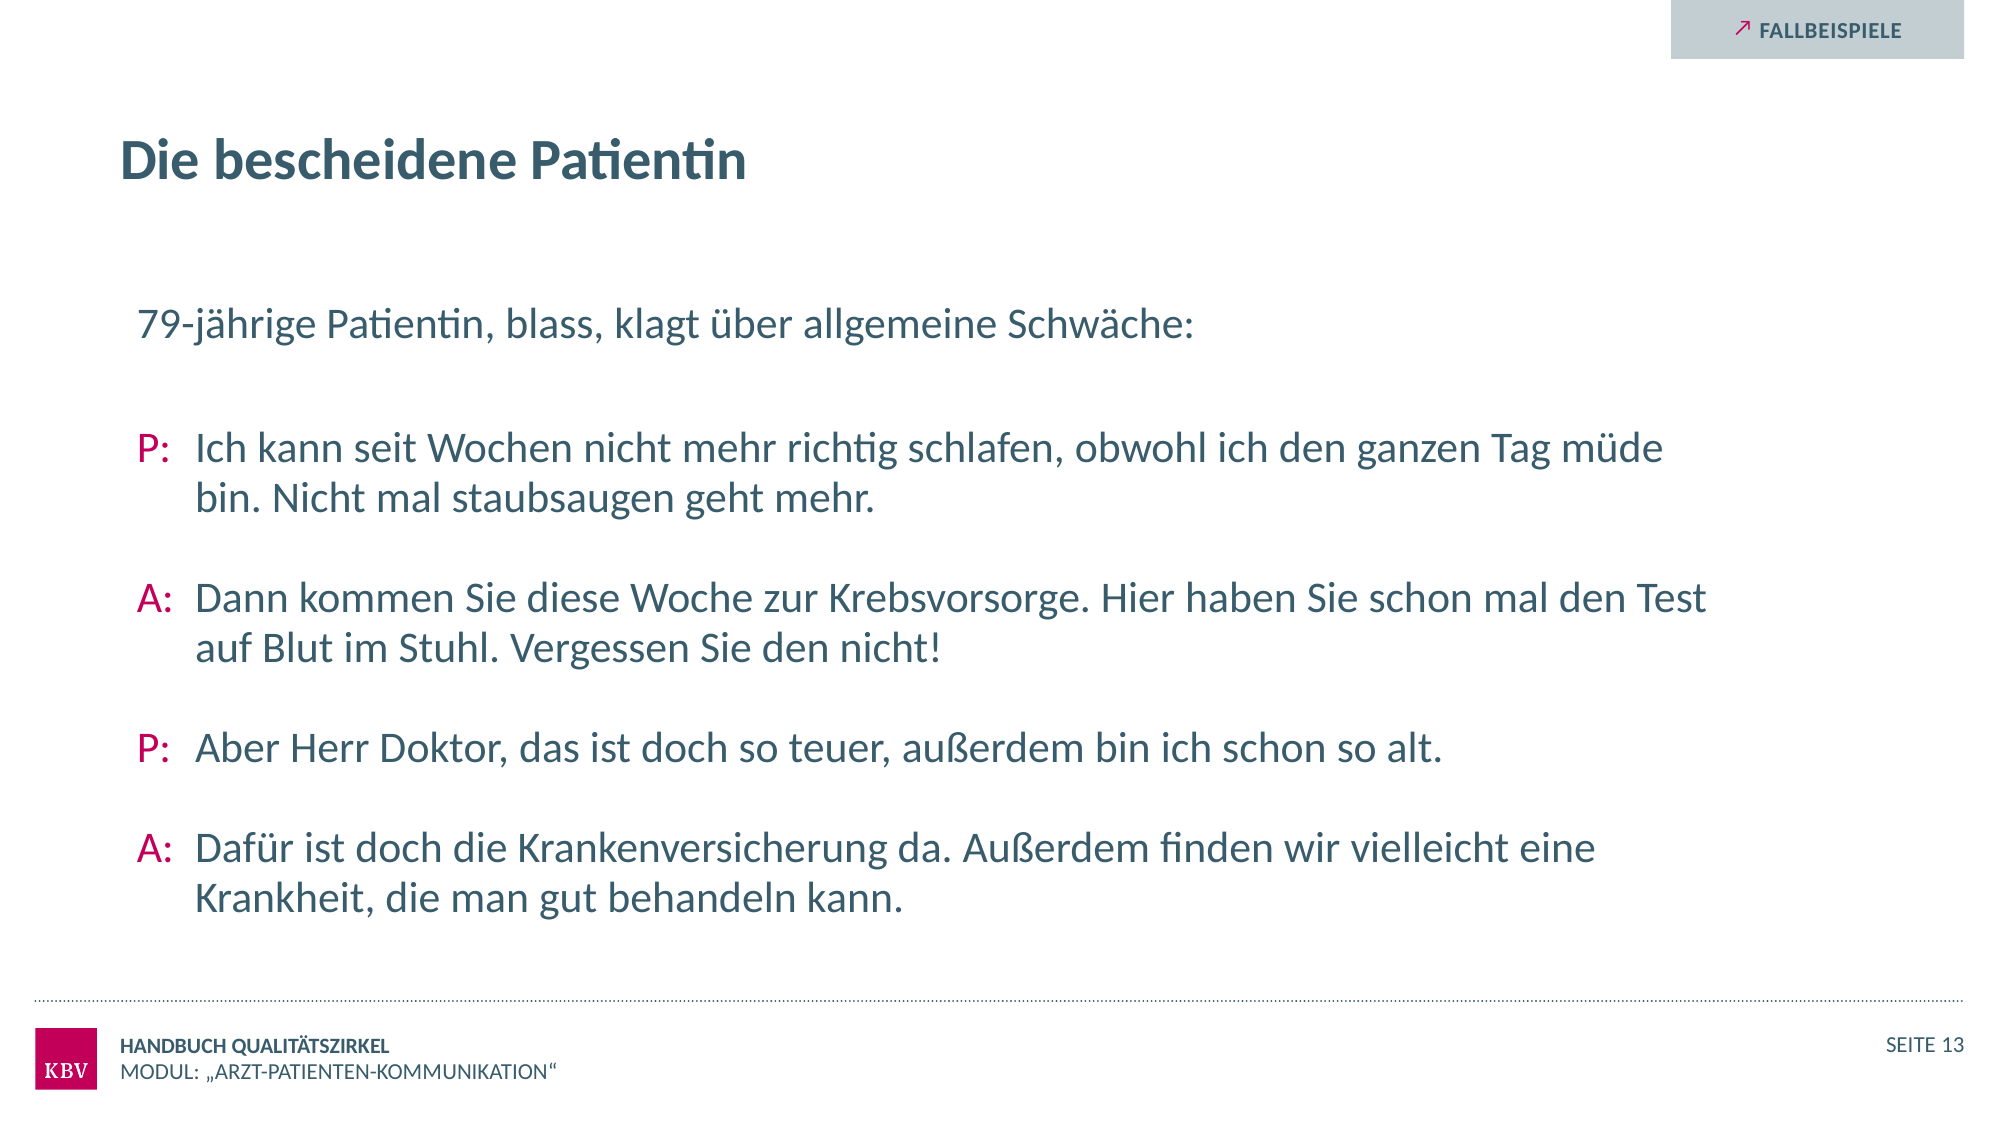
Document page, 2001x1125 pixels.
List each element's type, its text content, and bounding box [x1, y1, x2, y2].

slide_number Seite 13 [1787, 1030, 1965, 1057]
text_box 79-jährige Patientin, blass, klagt über allgemeine Schwäche: P: Ich kann seit Wochen nicht mehr richtig schlafen, obwohl ich den ganzen Tag müde bin. Nicht mal staubsaugen geht mehr. A: Dann kommen Sie diese Woche zur Krebsvorsorge. Hier haben Sie schon mal den Test auf Blut im Stuhl. Vergessen Sie den nicht! P: Aber Herr Doktor, das ist doch so teuer, außerdem bin ich schon so alt. A: Dafür ist doch die Krankenversicherung da. Außerdem finden wir vielleicht eine Krankheit, die man gut behandeln kann. [122, 290, 1729, 947]
title Die bescheidene Patientin [120, 129, 1880, 201]
slide_number Modul: „Arzt-Patienten-Kommunikation“ [120, 1057, 1668, 1084]
footer Handbuch Qualitätszirkel [120, 1030, 1668, 1057]
